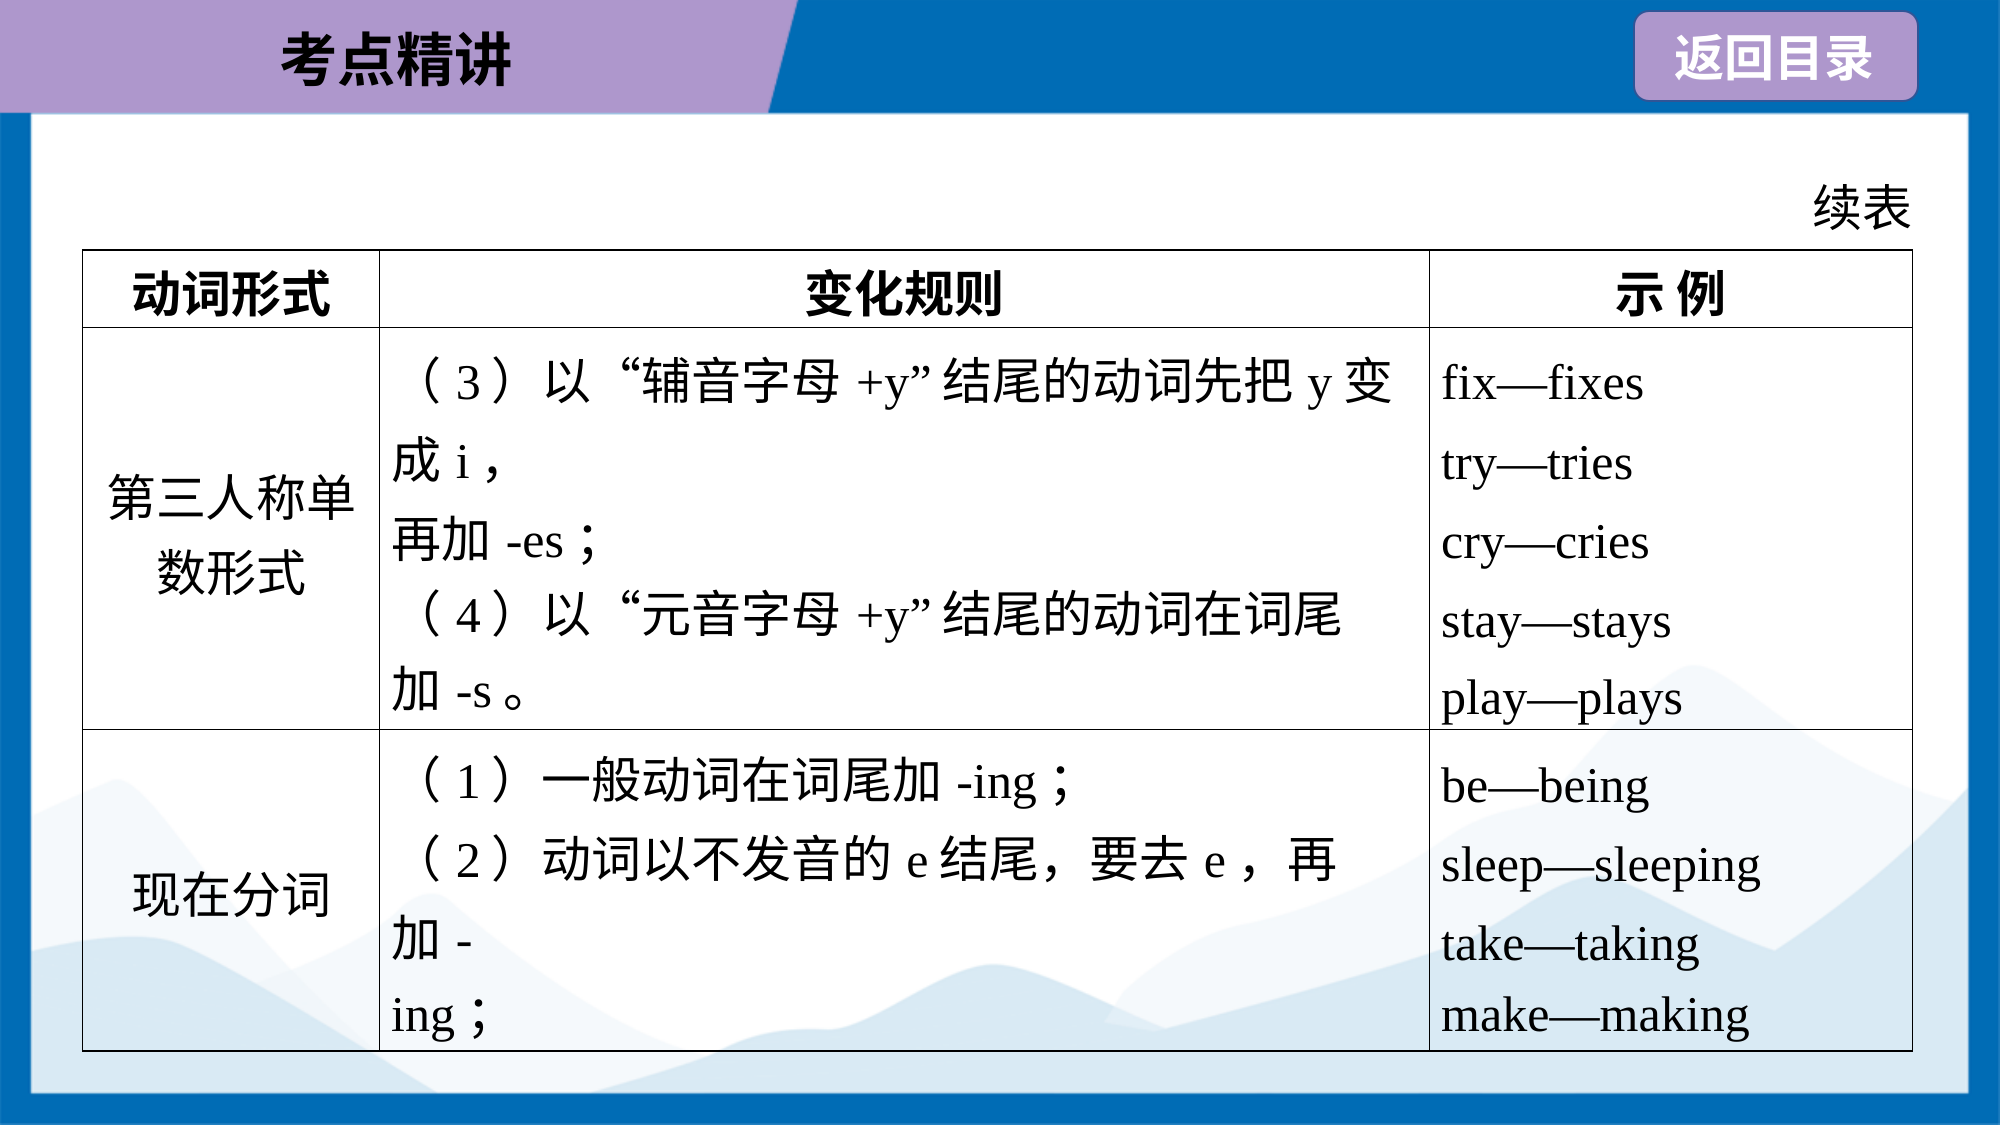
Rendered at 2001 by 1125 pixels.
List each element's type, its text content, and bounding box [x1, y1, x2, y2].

table_cell fix—fixes try—tries cry—cries stay—stays play—plays [1430, 328, 1912, 729]
picture [0, 0, 2000, 1125]
table_header 动词形式 [83, 251, 379, 327]
text_box 续表 [1811, 148, 1913, 237]
table_cell be—being sleep—sleeping take—taking make—making [1430, 730, 1912, 1050]
table_cell （1）一般动词在词尾加-ing； （2）动词以不发音的e结尾，要去e，再加- ing； [380, 730, 1429, 1050]
table_cell 第三人称单 数形式 [83, 328, 379, 729]
table_cell （3）以“辅音字母+y”结尾的动词先把y变成i， 再加-es； （4）以“元音字母+y”结尾的动词在词尾加-s。 [380, 328, 1429, 729]
table_header 变化规则 [380, 251, 1429, 327]
table_cell 现在分词 [83, 730, 379, 1050]
table_header 示 例 [1430, 251, 1912, 327]
